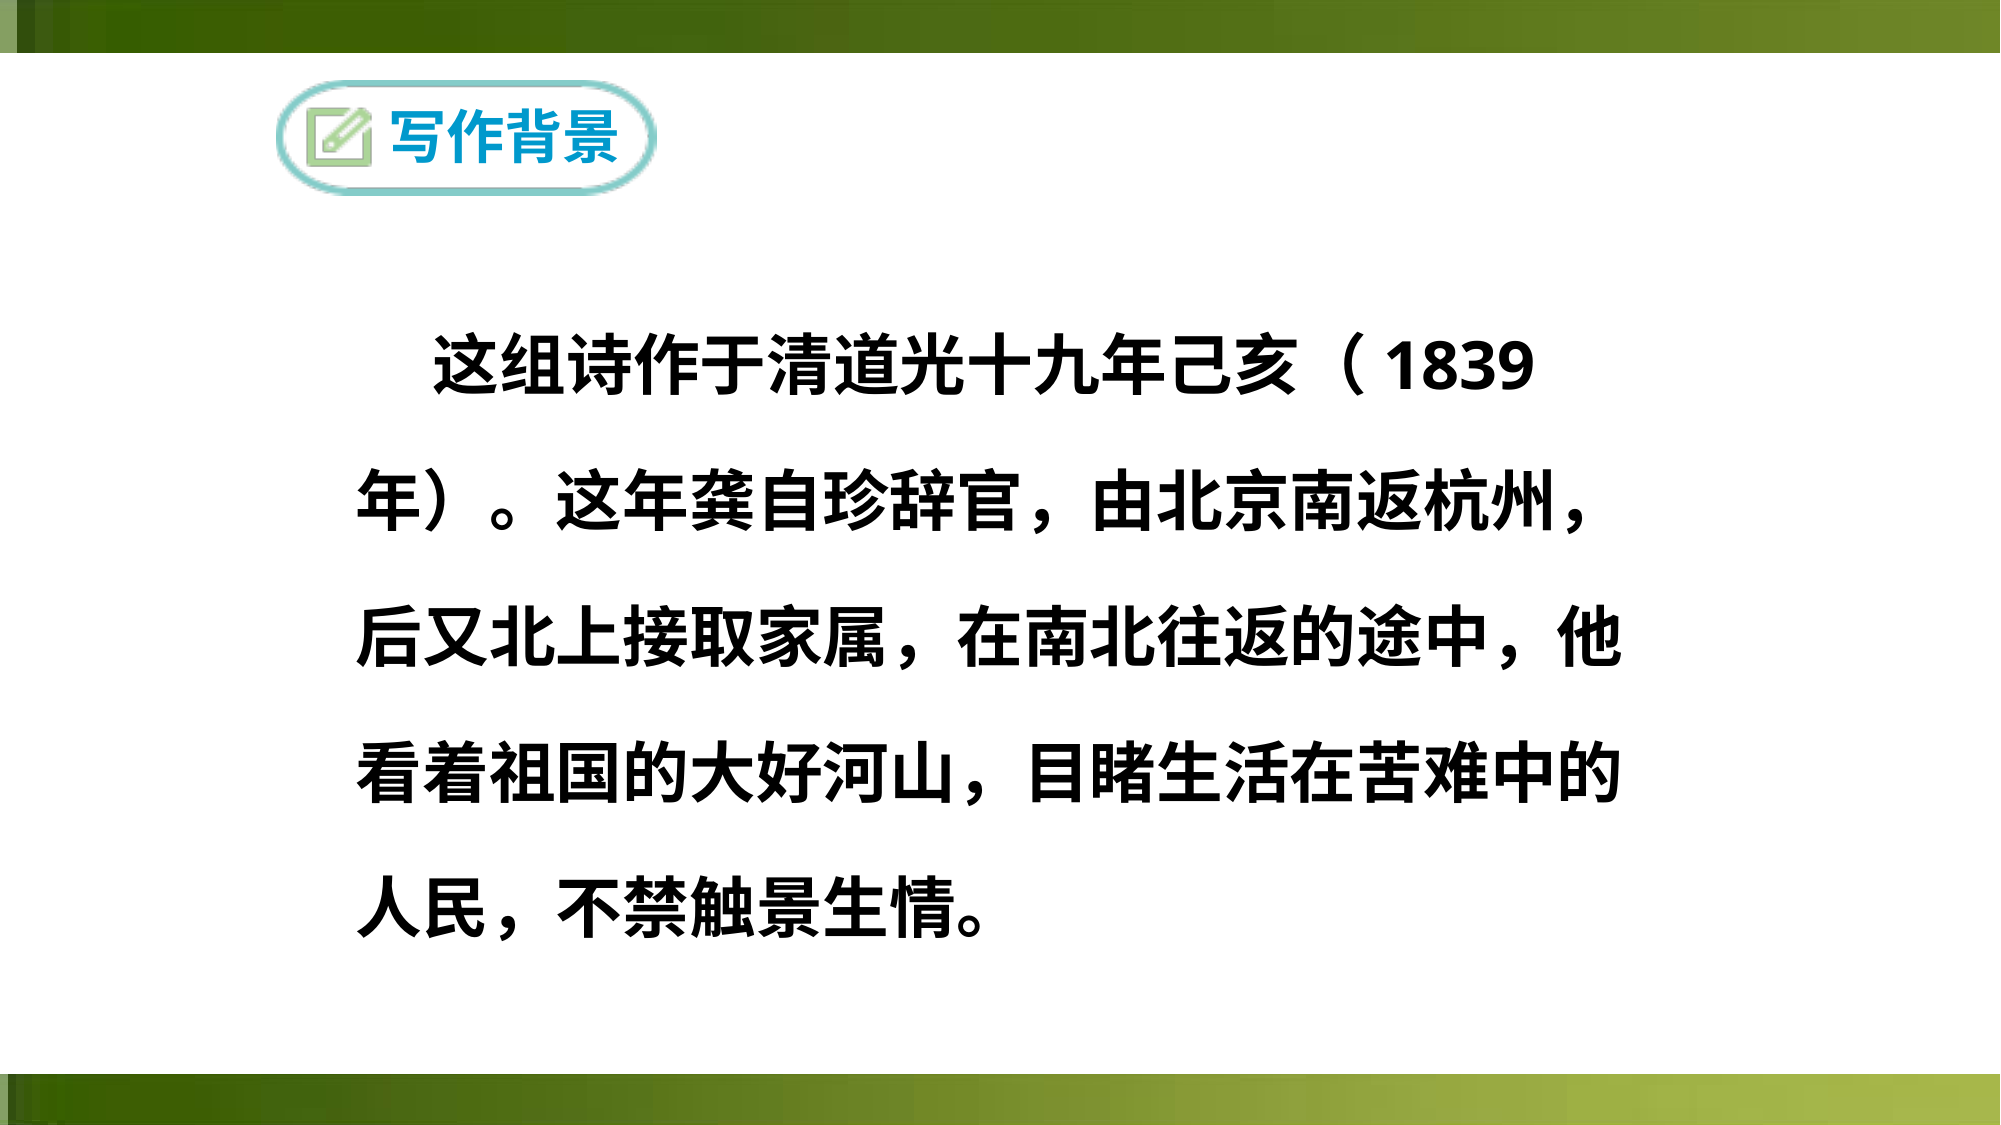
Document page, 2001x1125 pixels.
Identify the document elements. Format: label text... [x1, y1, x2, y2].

text_box 这组诗作于清道光十九年己亥（1839年）。这年龚自珍辞官，由北京南返杭州，后又北上接取家属，在南北往返的途中，他看着祖国的大好河山，目睹生活在苦难中的人民，不禁触景生情。 [341, 259, 1659, 954]
picture [0, 1074, 2000, 1125]
picture [0, 0, 2000, 53]
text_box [276, 80, 657, 196]
